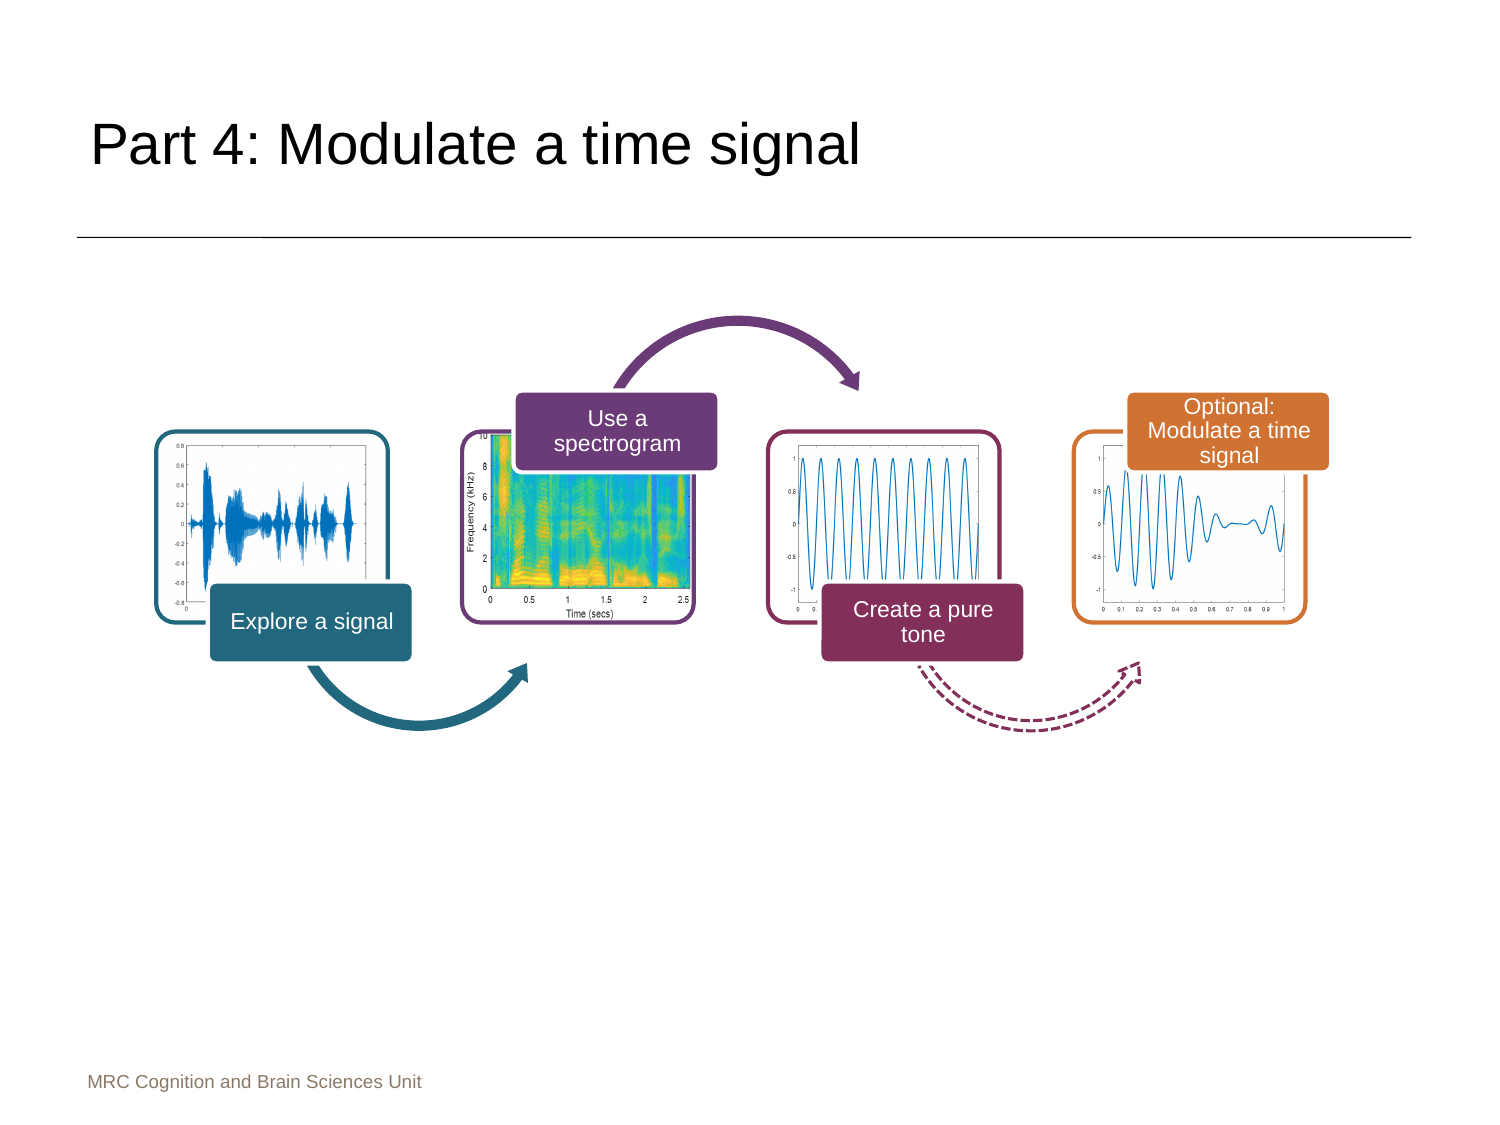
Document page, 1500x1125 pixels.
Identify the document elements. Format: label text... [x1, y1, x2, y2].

title Part 4: Modulate a time signal [74, 74, 1413, 209]
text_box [155, 290, 1332, 764]
